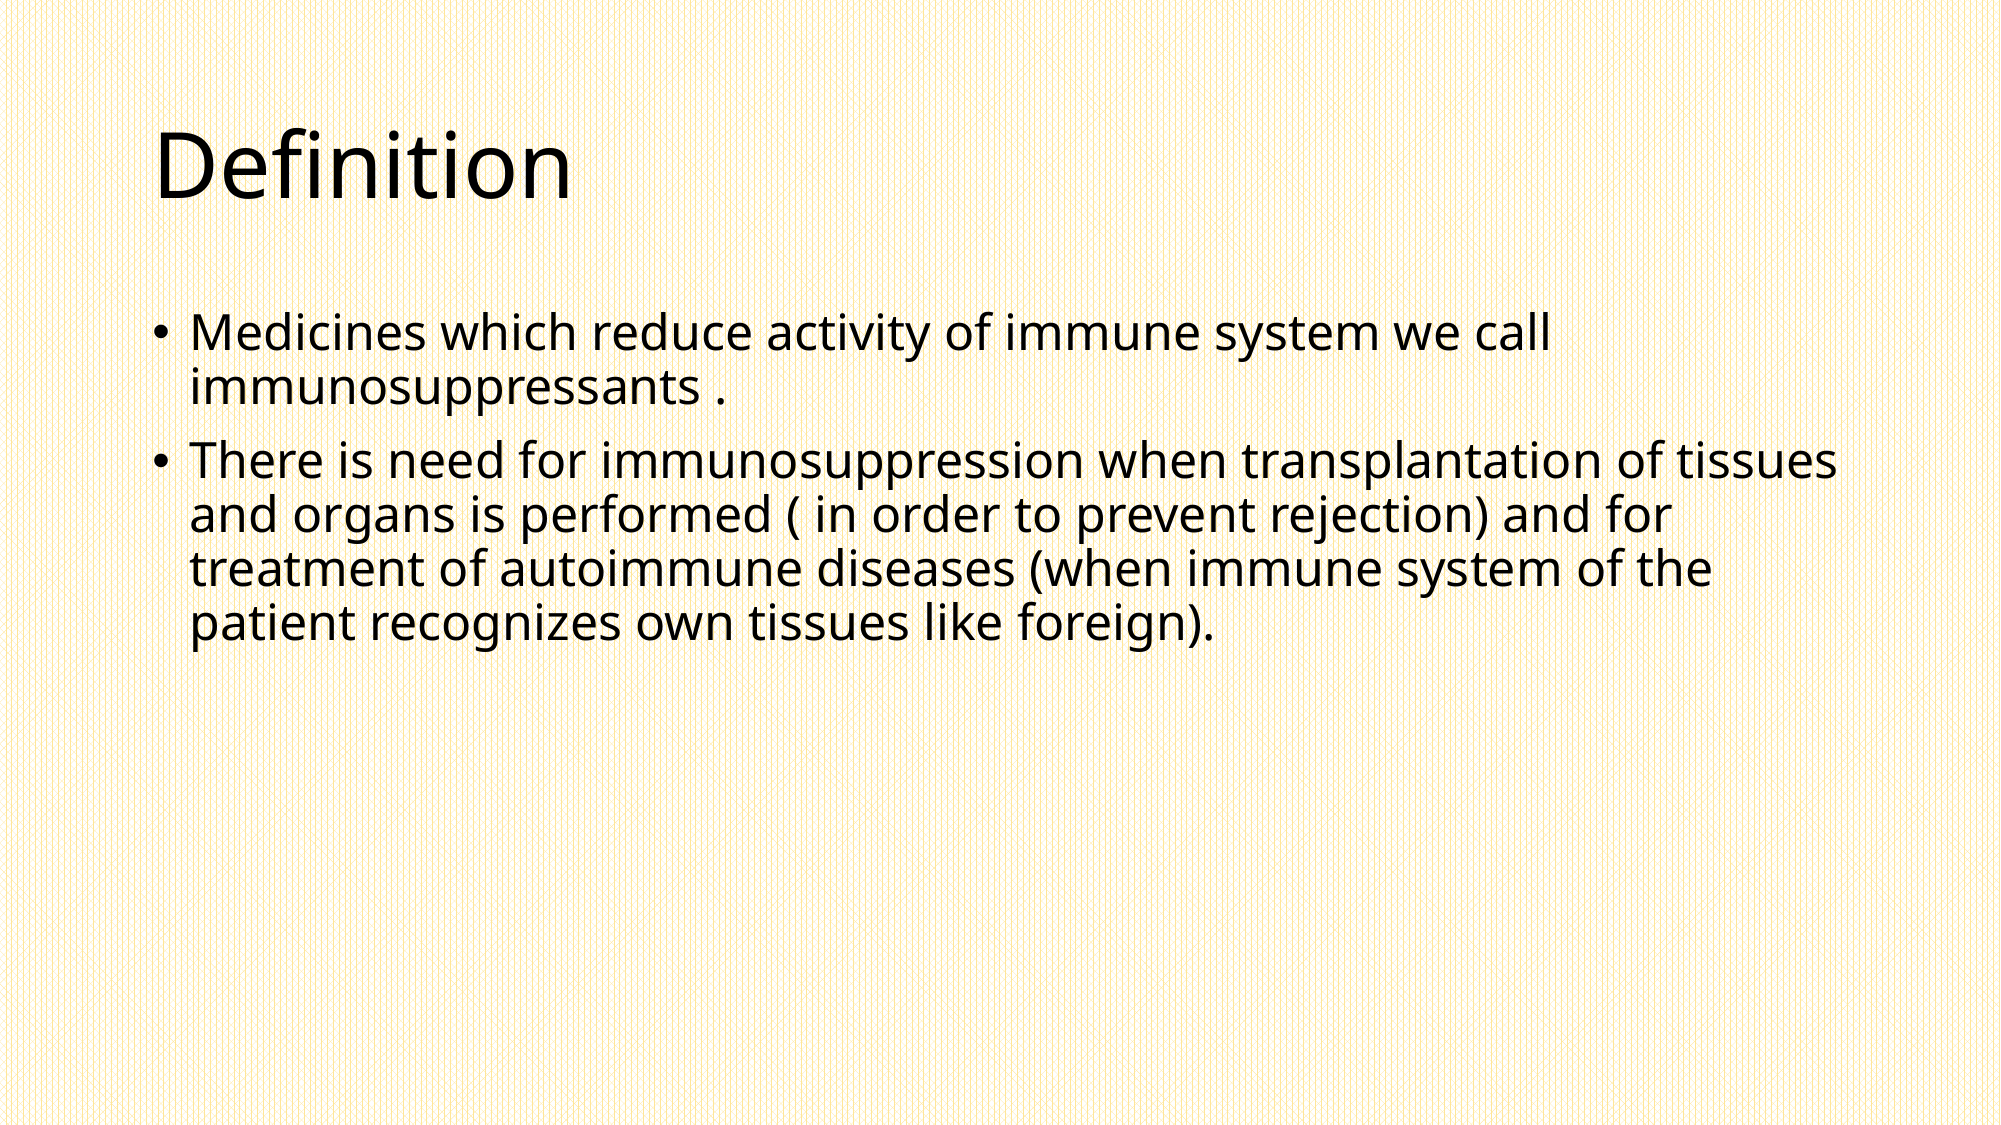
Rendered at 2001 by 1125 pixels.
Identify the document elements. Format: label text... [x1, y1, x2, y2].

list Medicines which reduce activity of immune system we call immunosuppressants . There is need for immunosuppression when transplantation of tissues and organs is performed ( in order to prevent rejection) and for treatment of autoimmune diseases (when immune system of the patient recognizes own tissues like foreign). [137, 299, 1863, 1014]
title Definition [137, 59, 1863, 278]
